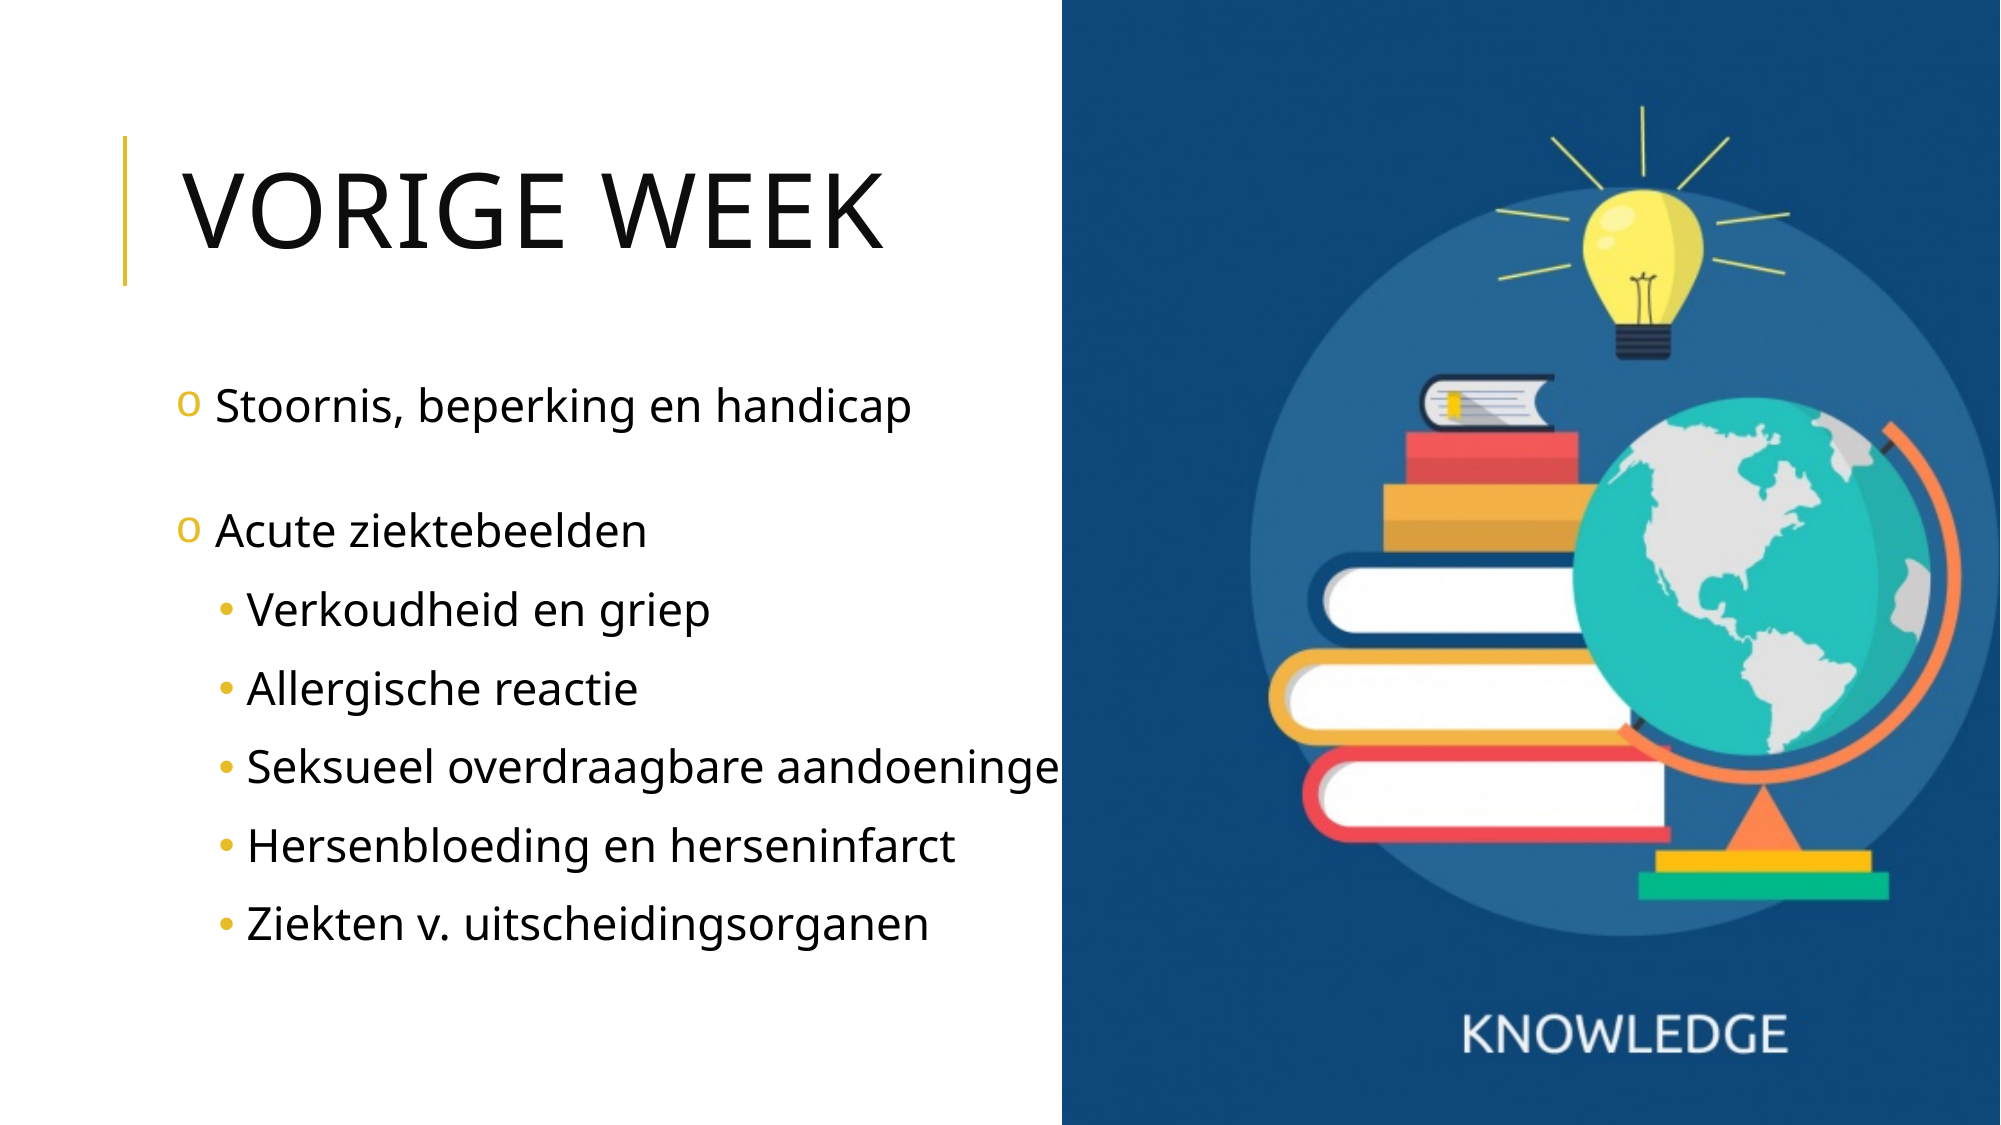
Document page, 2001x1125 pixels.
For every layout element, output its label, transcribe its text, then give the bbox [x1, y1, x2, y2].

picture [1055, 0, 2000, 1125]
list Stoornis, beperking en handicap Acute ziektebeelden Verkoudheid en griep Allergische reactie Seksueel overdraagbare aandoeningen Hersenbloeding en herseninfarct Ziekten v. uitscheidingsorganen [168, 375, 1049, 1035]
title Vorige week [168, 96, 1049, 342]
